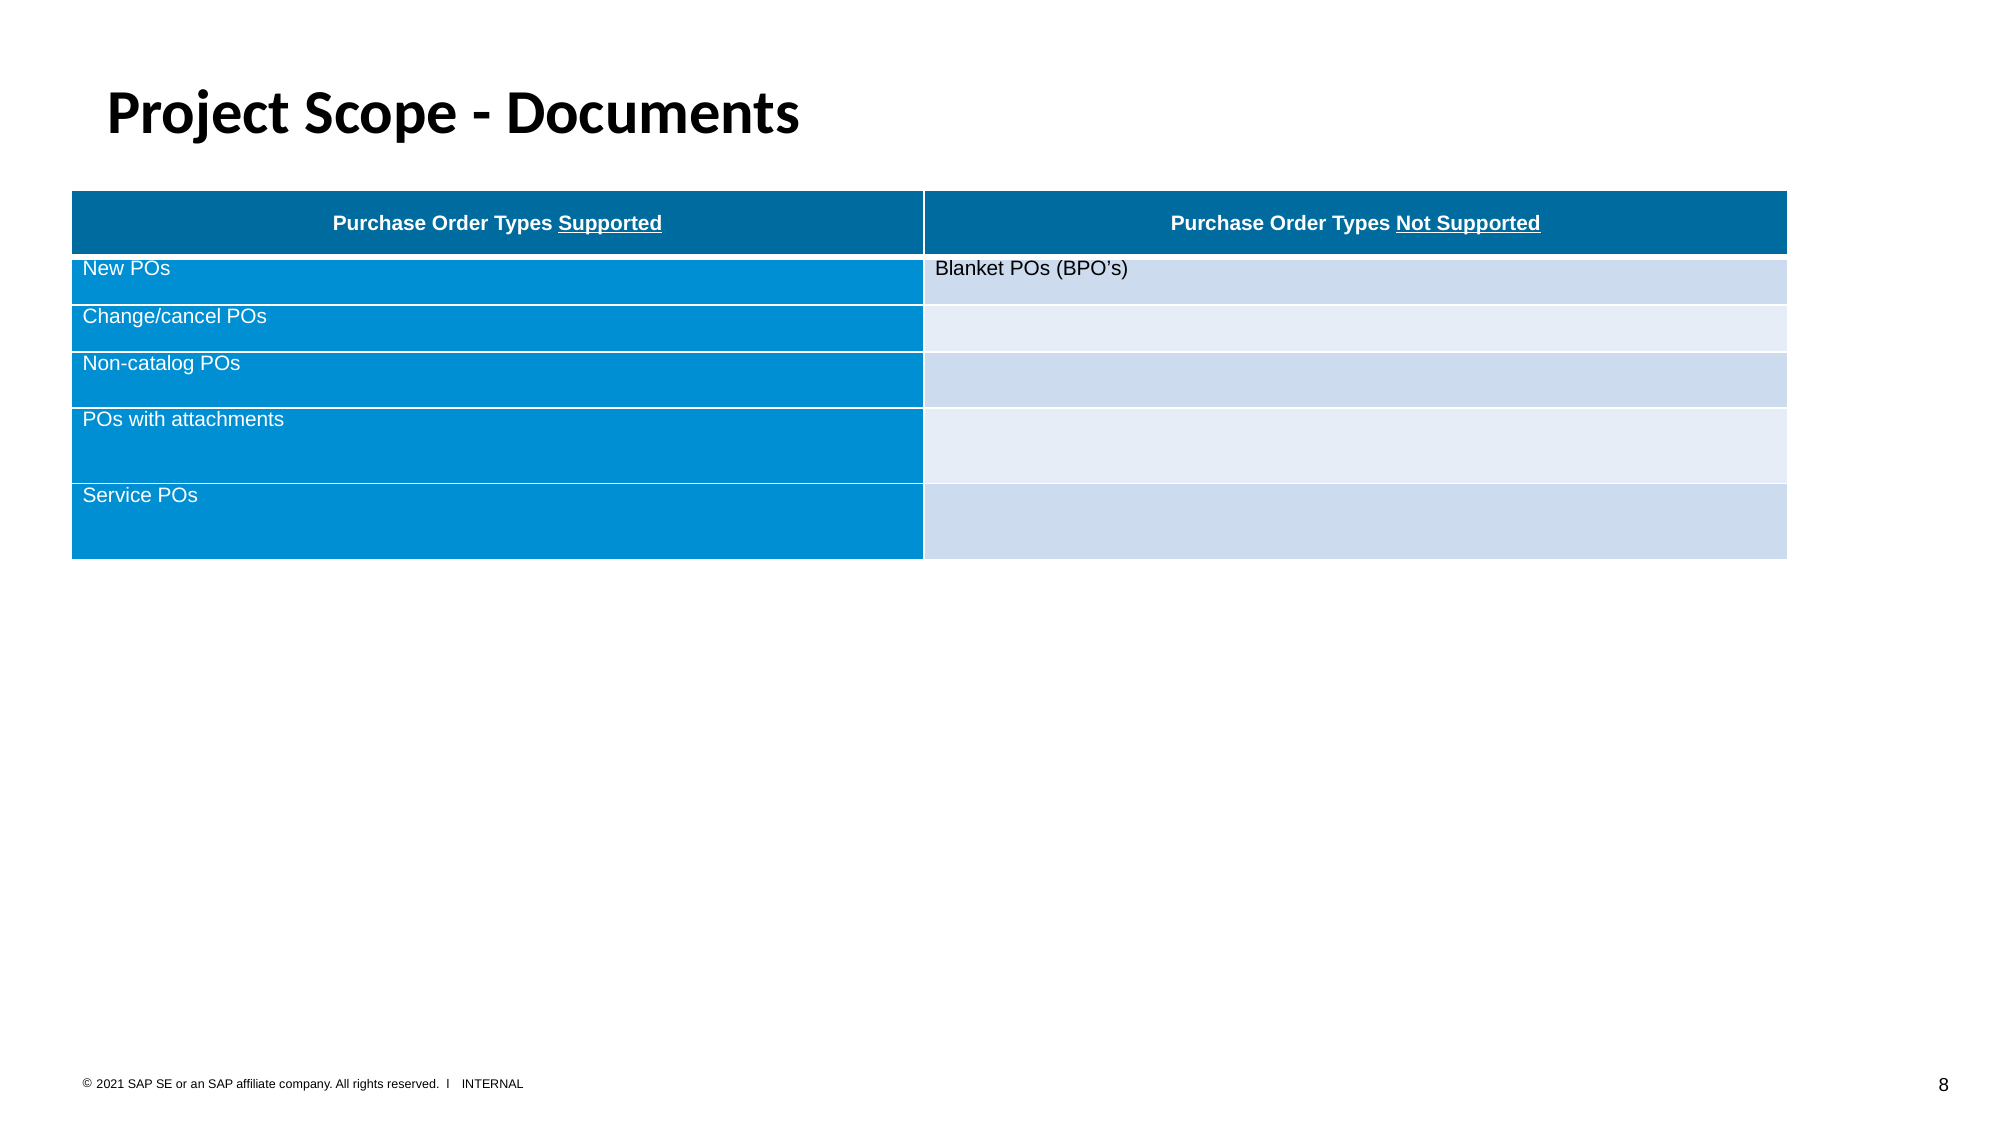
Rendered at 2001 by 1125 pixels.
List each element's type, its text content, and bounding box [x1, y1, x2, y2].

table_cell Service POs [72, 484, 923, 559]
table_cell New POs [72, 260, 923, 304]
table_cell Blanket POs (BPO’s) [925, 260, 1787, 304]
text_box Project Scope - Documents [92, 59, 1863, 168]
table_header Purchase Order Types Not Supported [925, 191, 1787, 254]
table_cell Change/cancel POs [72, 306, 923, 351]
table_cell [925, 484, 1787, 559]
table_cell [925, 306, 1787, 351]
table_cell [925, 409, 1787, 483]
table_cell Non-catalog POs [72, 353, 923, 407]
table_cell [925, 353, 1787, 407]
table_header Purchase Order Types Supported [72, 191, 923, 254]
table_cell POs with attachments [72, 409, 923, 483]
